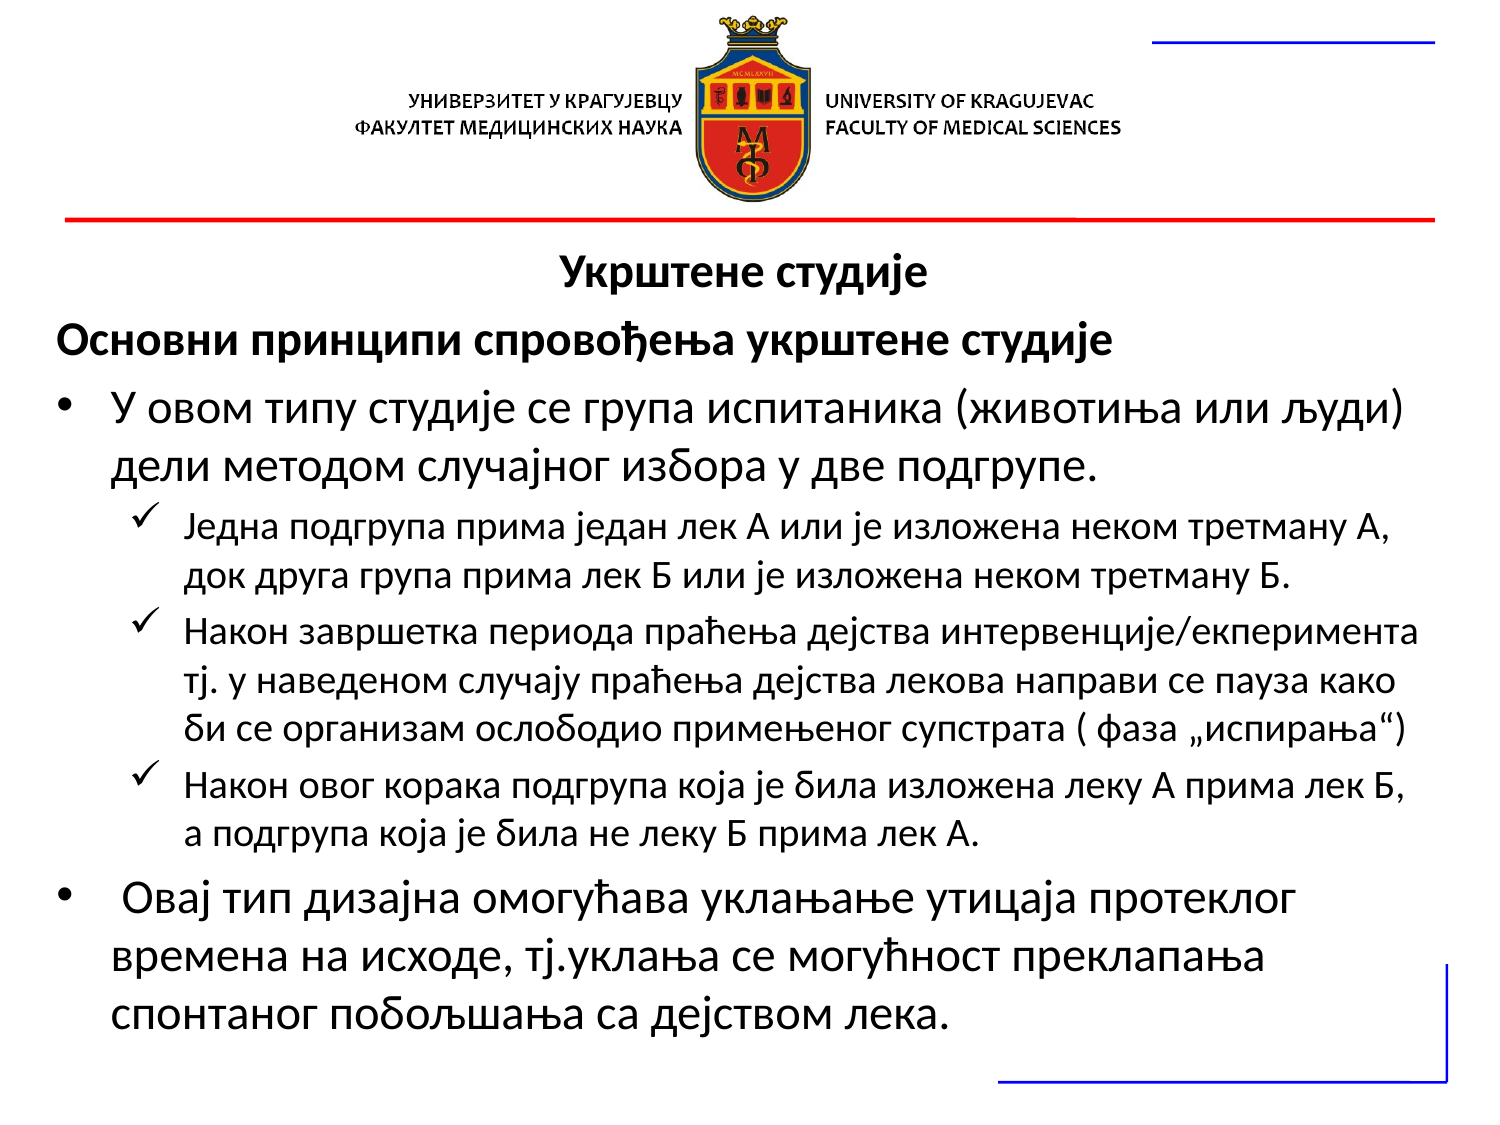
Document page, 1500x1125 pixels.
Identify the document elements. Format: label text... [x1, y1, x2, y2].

picture [324, 11, 1152, 208]
subtitle Укрштене студије Основни принципи спровођења укрштене студије У овом типу студије се група испитаника (животиња или људи) дели методом случајног избора у две подгрупе. Једна подгрупа прима један лек А или је изложена неком третману А, док друга група прима лек Б или је изложена неком третману Б. Након завршетка периода праћења дејства интервенције/екперимента тј. у наведеном случају праћења дејства лекова направи се пауза како би се организам ослободио примењеног супстрата ( фаза „испирања“) Након овог корака подгрупа која је била изложена леку А прима лек Б, а подгрупа која је била не леку Б прима лек А. Овај тип дизајна омогућава уклањање утицаја протеклог времена на исходе, тј.уклања се могућност преклапања спонтаног побољшања са дејством лека. [41, 231, 1447, 1059]
